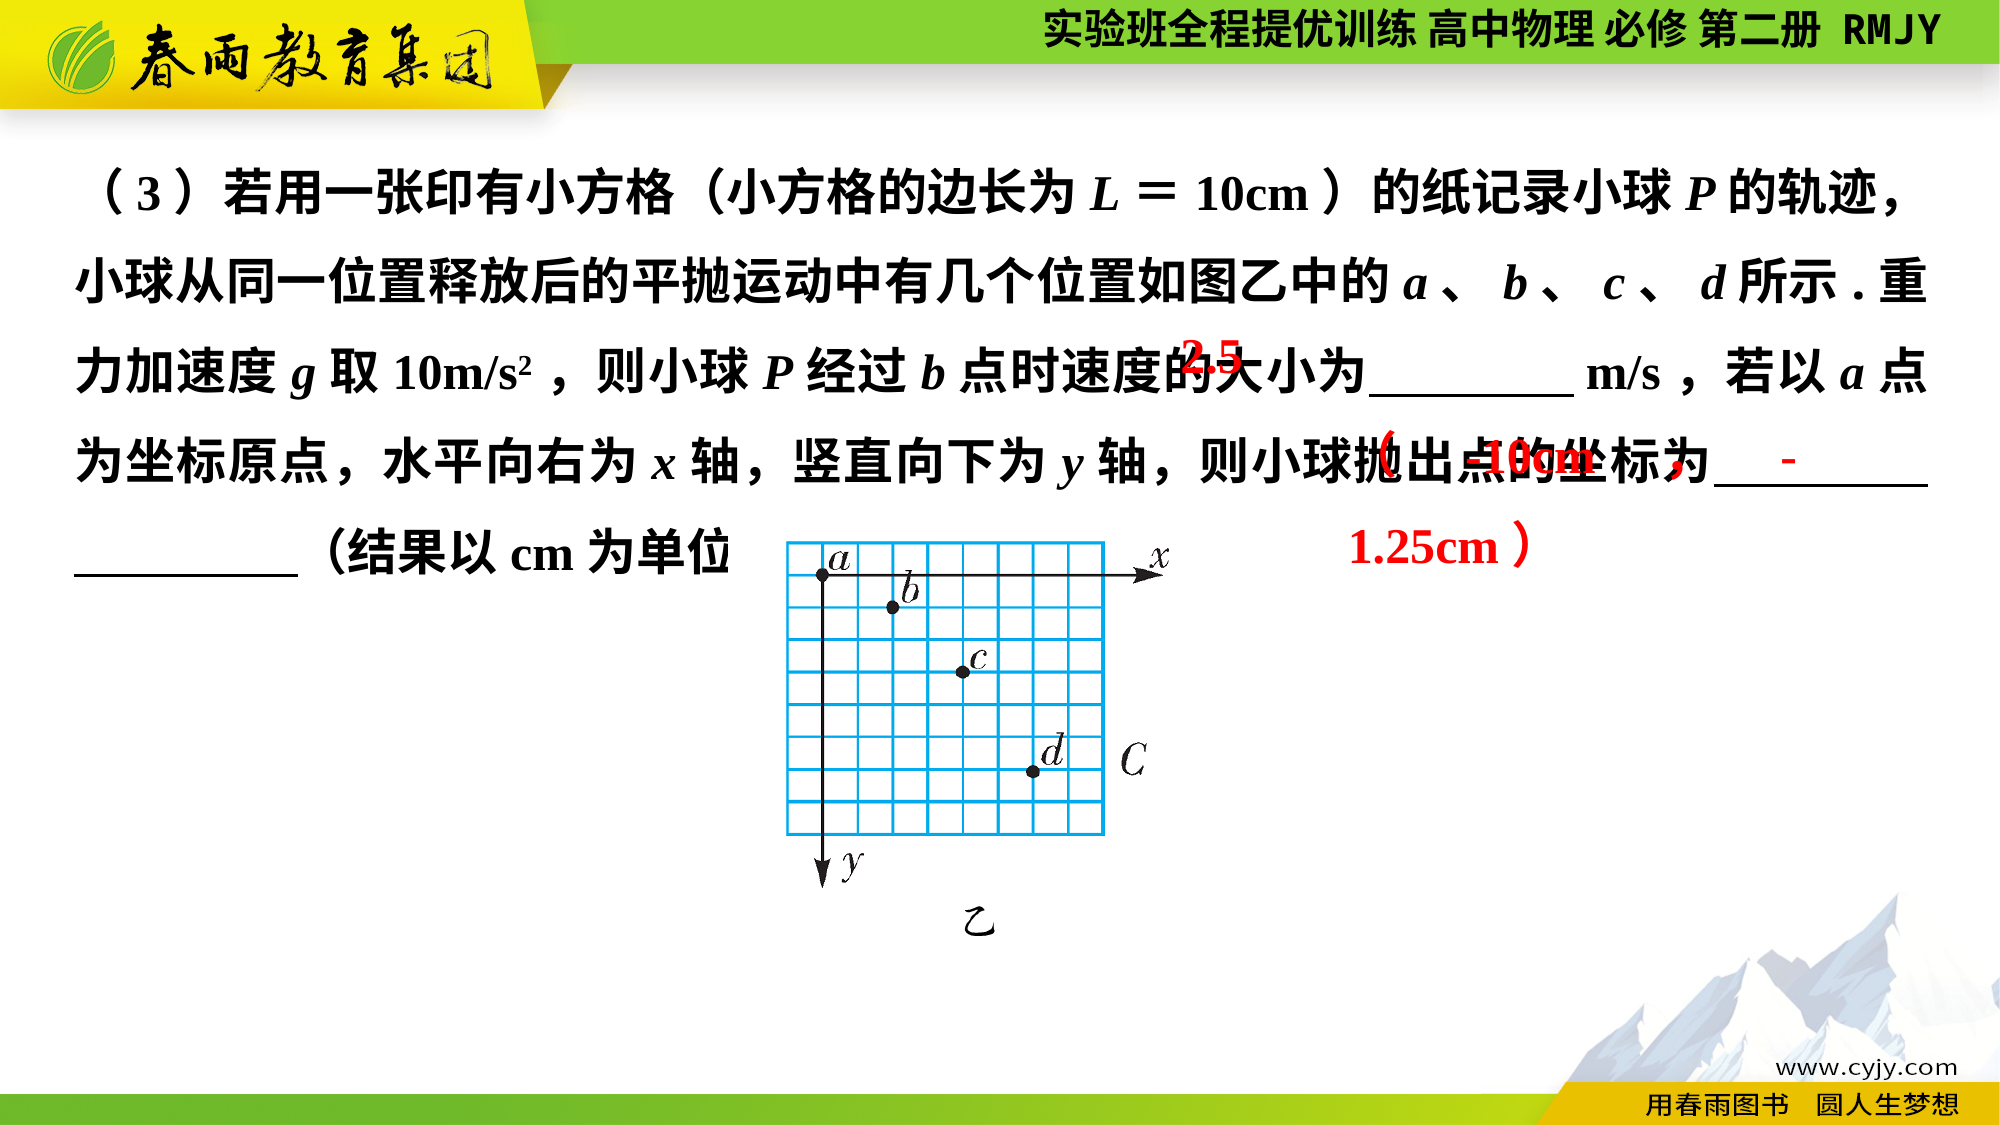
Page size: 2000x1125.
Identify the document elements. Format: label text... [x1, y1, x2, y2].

picture [0, 0, 2000, 1125]
list （3）若用一张印有小方格（小方格的边长为L＝10cm）的纸记录小球P的轨迹，小球从同一位置释放后的平抛运动中有几个位置如图乙中的a、b、c、d所示.重力加速度g取10m/s2，则小球P经过b点时速度的大小为 m/s，若以a点为坐标原点，水平向右为x轴，竖直向下为y轴，则小球抛出点的坐标为 （结果以cm为单位） [59, 122, 1944, 592]
text_box （-10cm，-1.25cm） [1333, 386, 1812, 491]
text_box 2.5 [1165, 316, 1258, 392]
